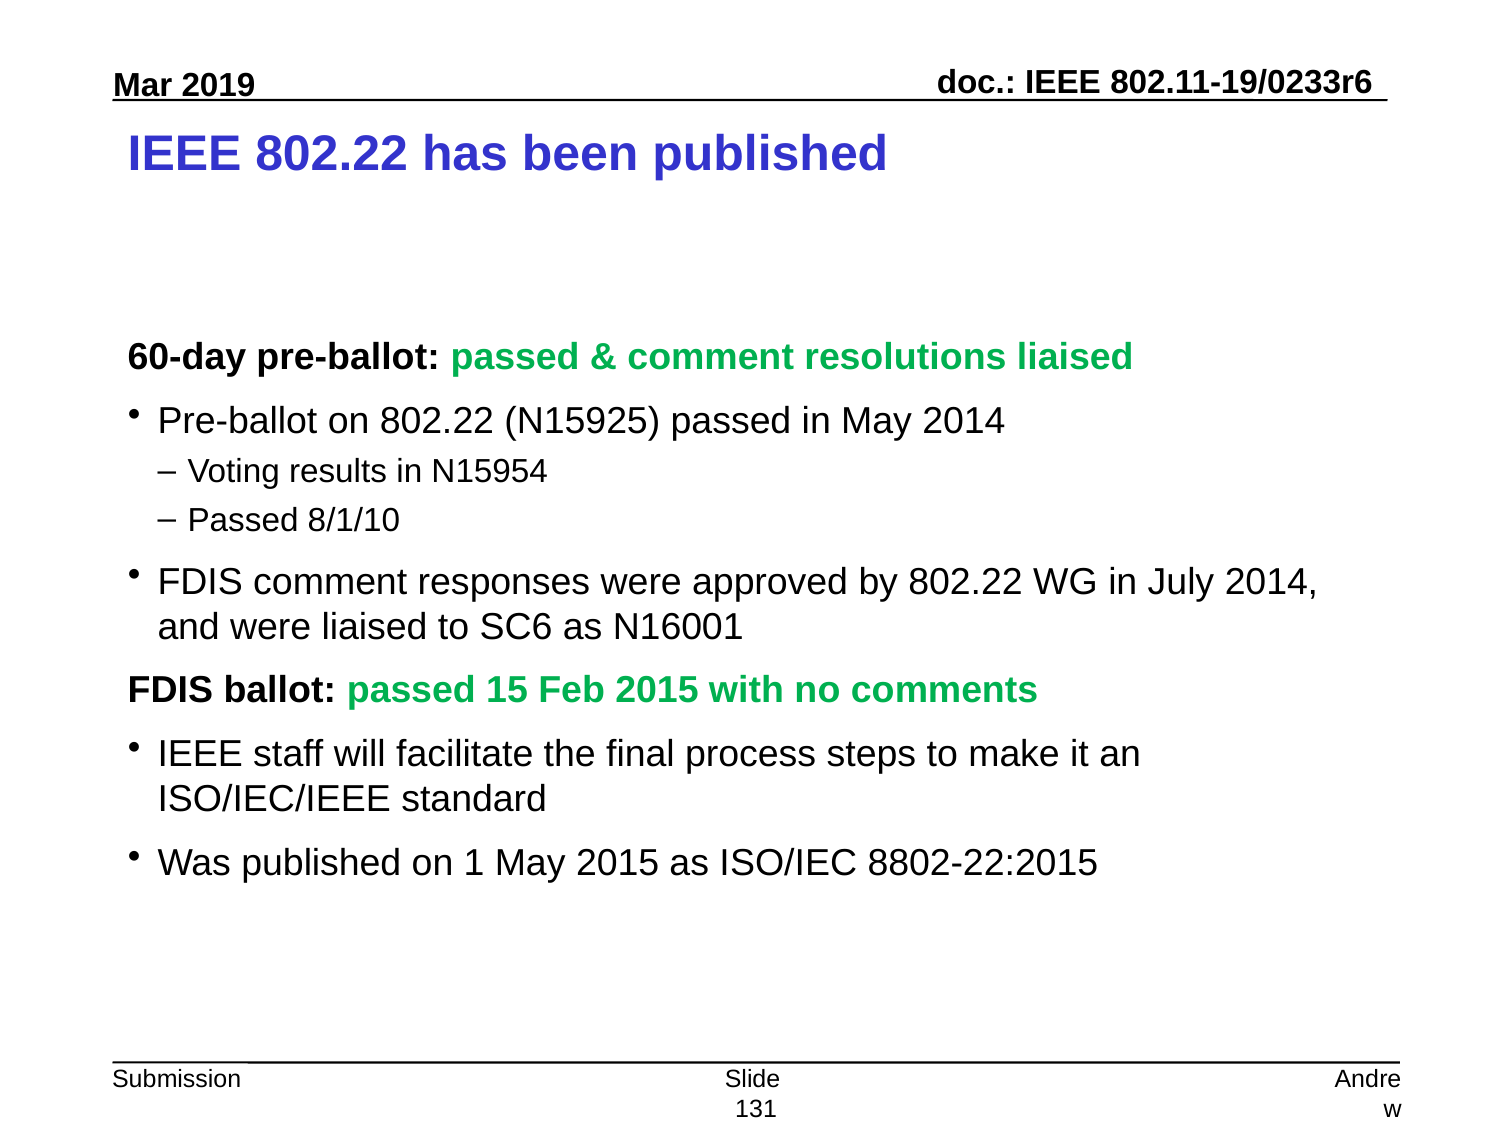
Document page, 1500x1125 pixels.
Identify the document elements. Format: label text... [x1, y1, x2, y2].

list 60-day pre-ballot: passed & comment resolutions liaised Pre-ballot on 802.22 (N15925) passed in May 2014 Voting results in N15954 Passed 8/1/10 FDIS comment responses were approved by 802.22 WG in July 2014, and were liaised to SC6 as N16001 FDIS ballot: passed 15 Feb 2015 with no comments IEEE staff will facilitate the final process steps to make it an ISO/IEC/IEEE standard Was published on 1 May 2015 as ISO/IEC 8802-22:2015 [112, 324, 1388, 1000]
footer Andrew Myles, Cisco [1320, 1061, 1402, 1093]
title IEEE 802.22 has been published [112, 112, 1388, 288]
slide_number Slide 131 [709, 1061, 803, 1093]
